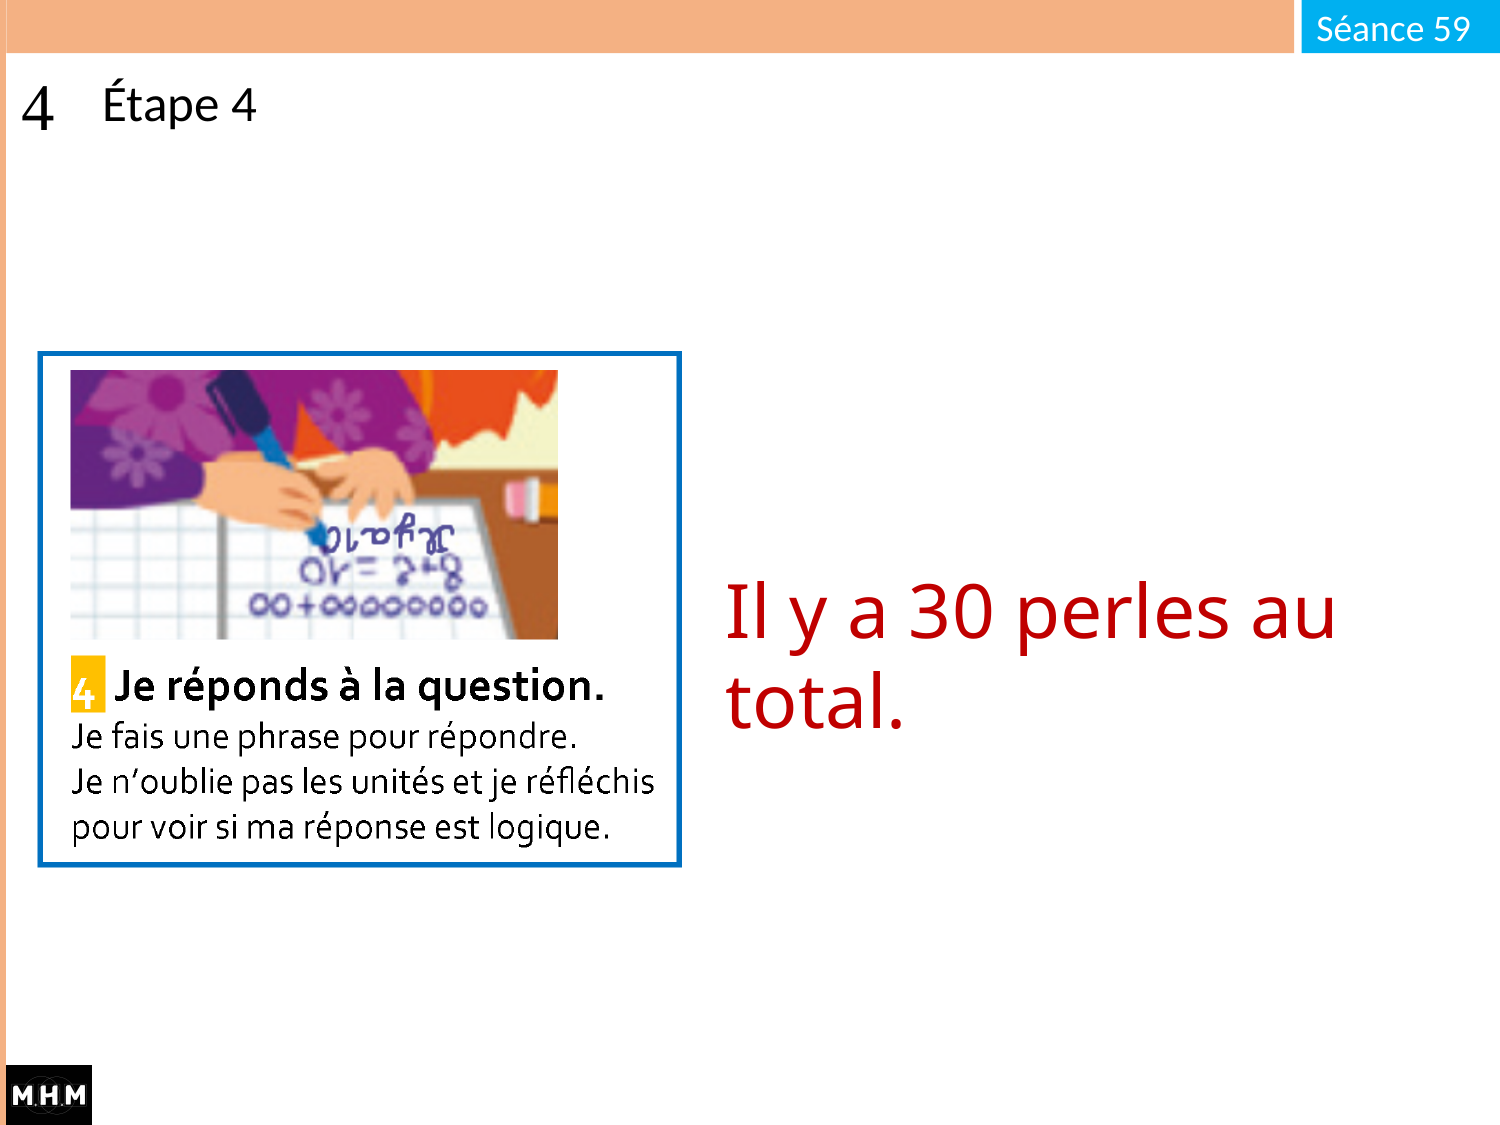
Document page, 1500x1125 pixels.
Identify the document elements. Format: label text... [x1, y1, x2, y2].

picture [34, 350, 684, 869]
picture [6, 1065, 92, 1125]
text_box Il y a 30 perles au total. [711, 556, 1460, 751]
title Étape 4 [87, 32, 1382, 140]
